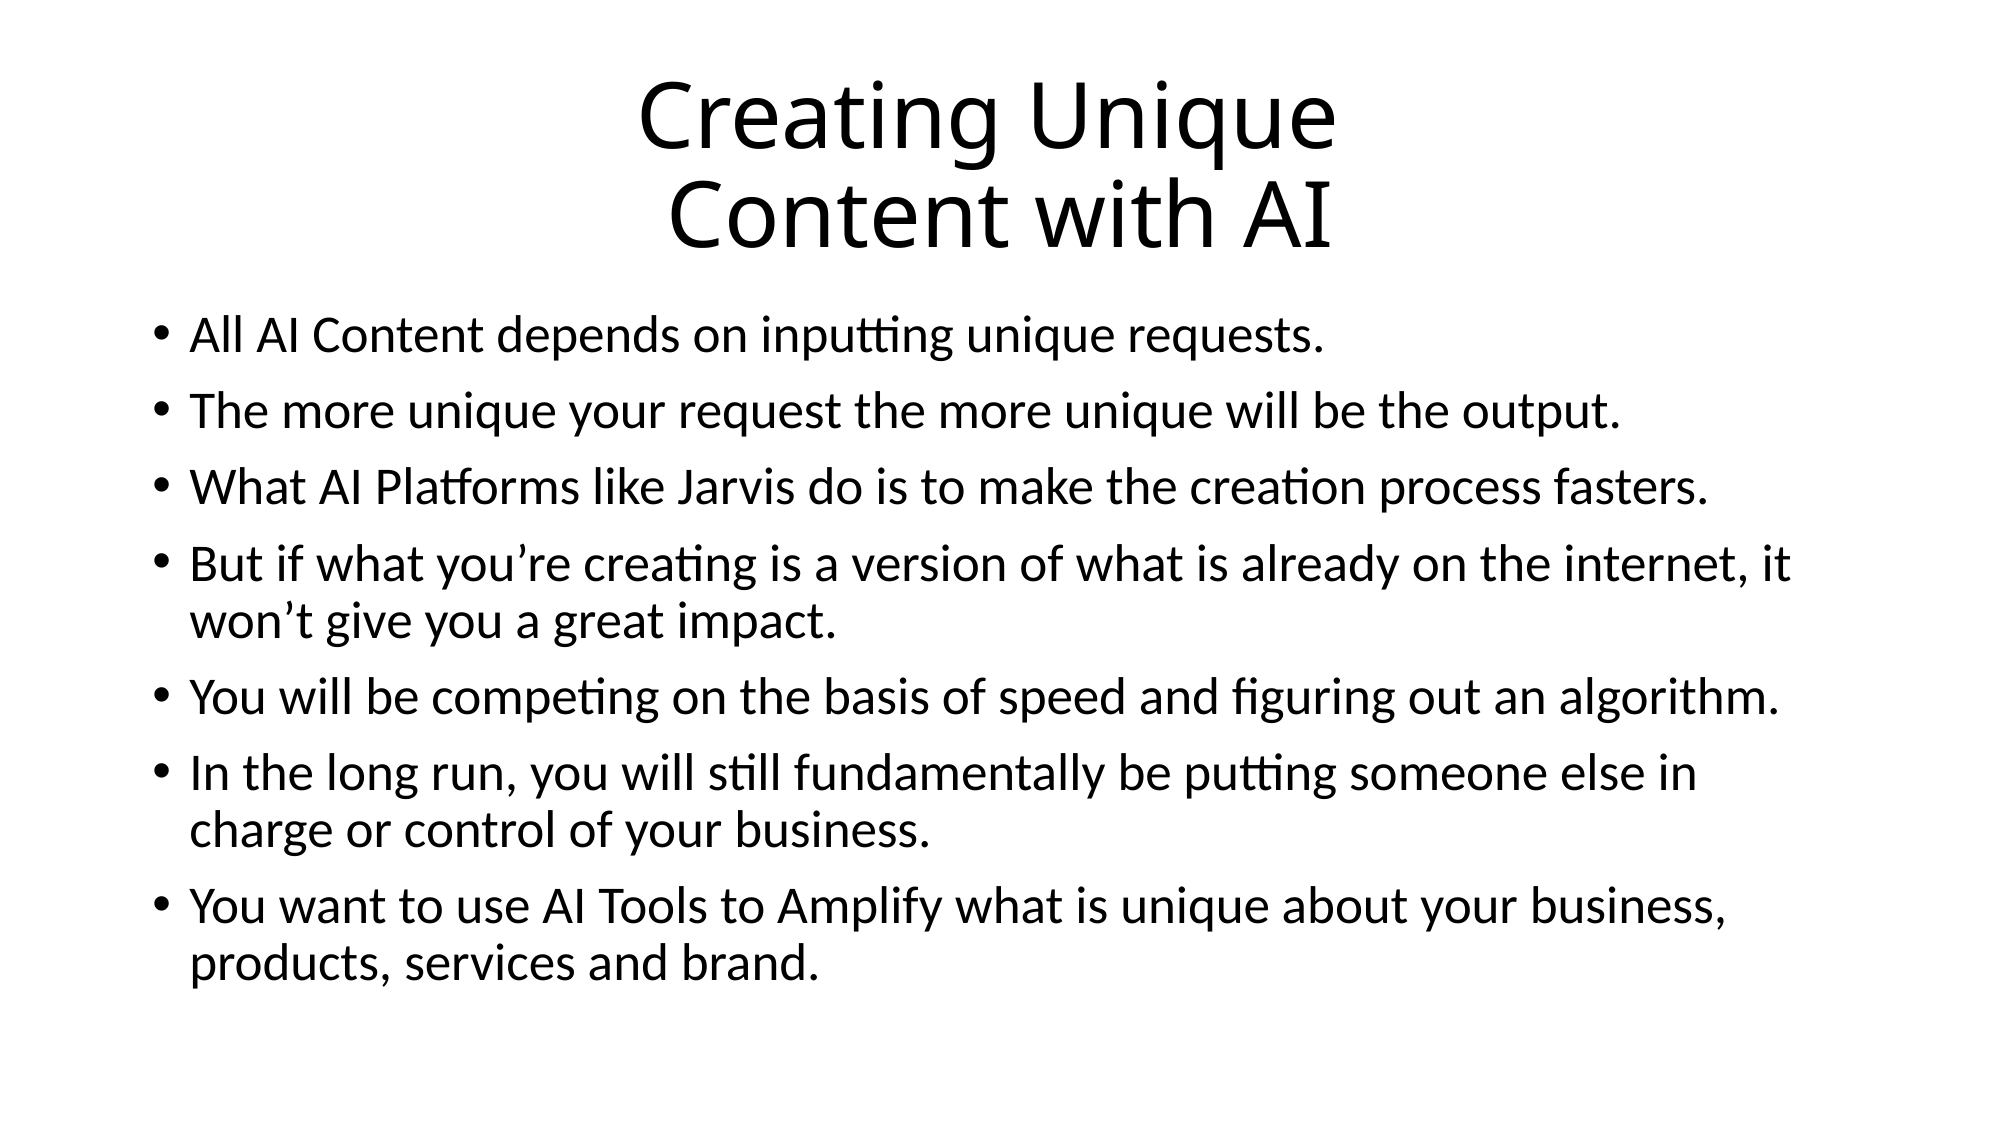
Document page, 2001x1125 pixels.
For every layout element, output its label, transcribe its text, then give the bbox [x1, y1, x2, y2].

list All AI Content depends on inputting unique requests. The more unique your request the more unique will be the output. What AI Platforms like Jarvis do is to make the creation process fasters. But if what you’re creating is a version of what is already on the internet, it won’t give you a great impact. You will be competing on the basis of speed and figuring out an algorithm. In the long run, you will still fundamentally be putting someone else in charge or control of your business. You want to use AI Tools to Amplify what is unique about your business, products, services and brand. [137, 299, 1863, 1014]
title Creating Unique Content with AI [137, 59, 1863, 278]
